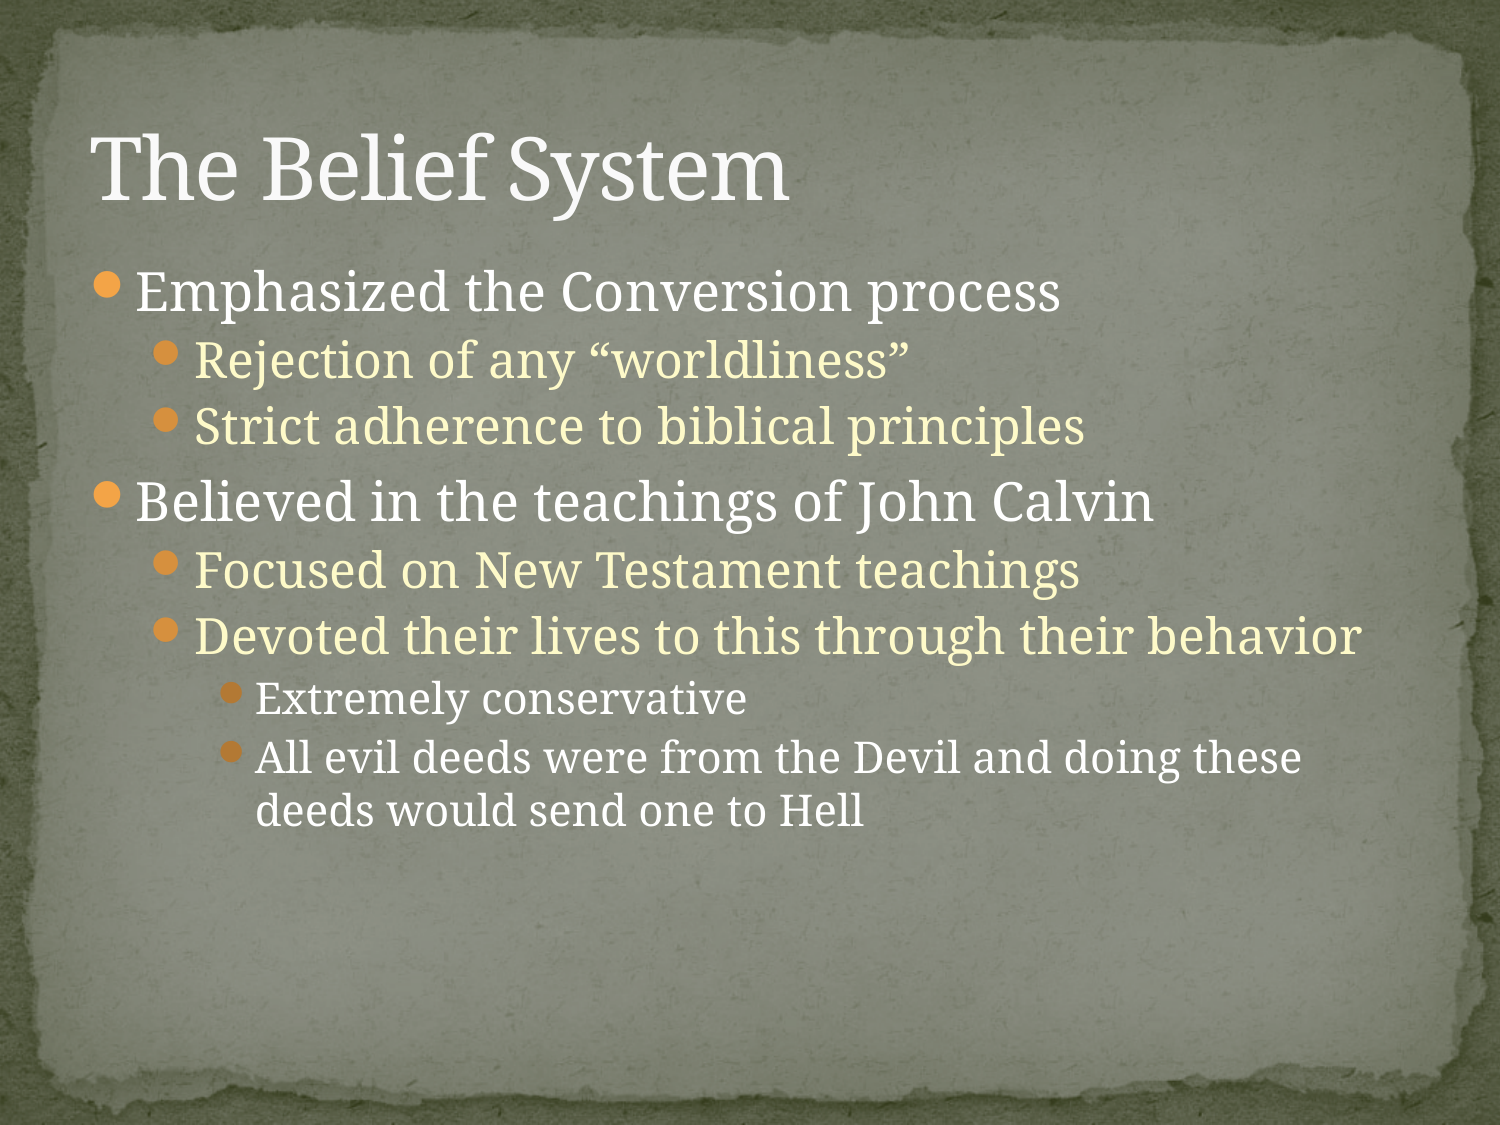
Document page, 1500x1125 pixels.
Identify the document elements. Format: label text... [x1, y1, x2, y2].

list Emphasized the Conversion process Rejection of any “worldliness” Strict adherence to biblical principles Believed in the teachings of John Calvin Focused on New Testament teachings Devoted their lives to this through their behavior Extremely conservative All evil deeds were from the Devil and doing these deeds would send one to Hell [75, 249, 1425, 1000]
title The Belief System [74, 24, 1425, 225]
